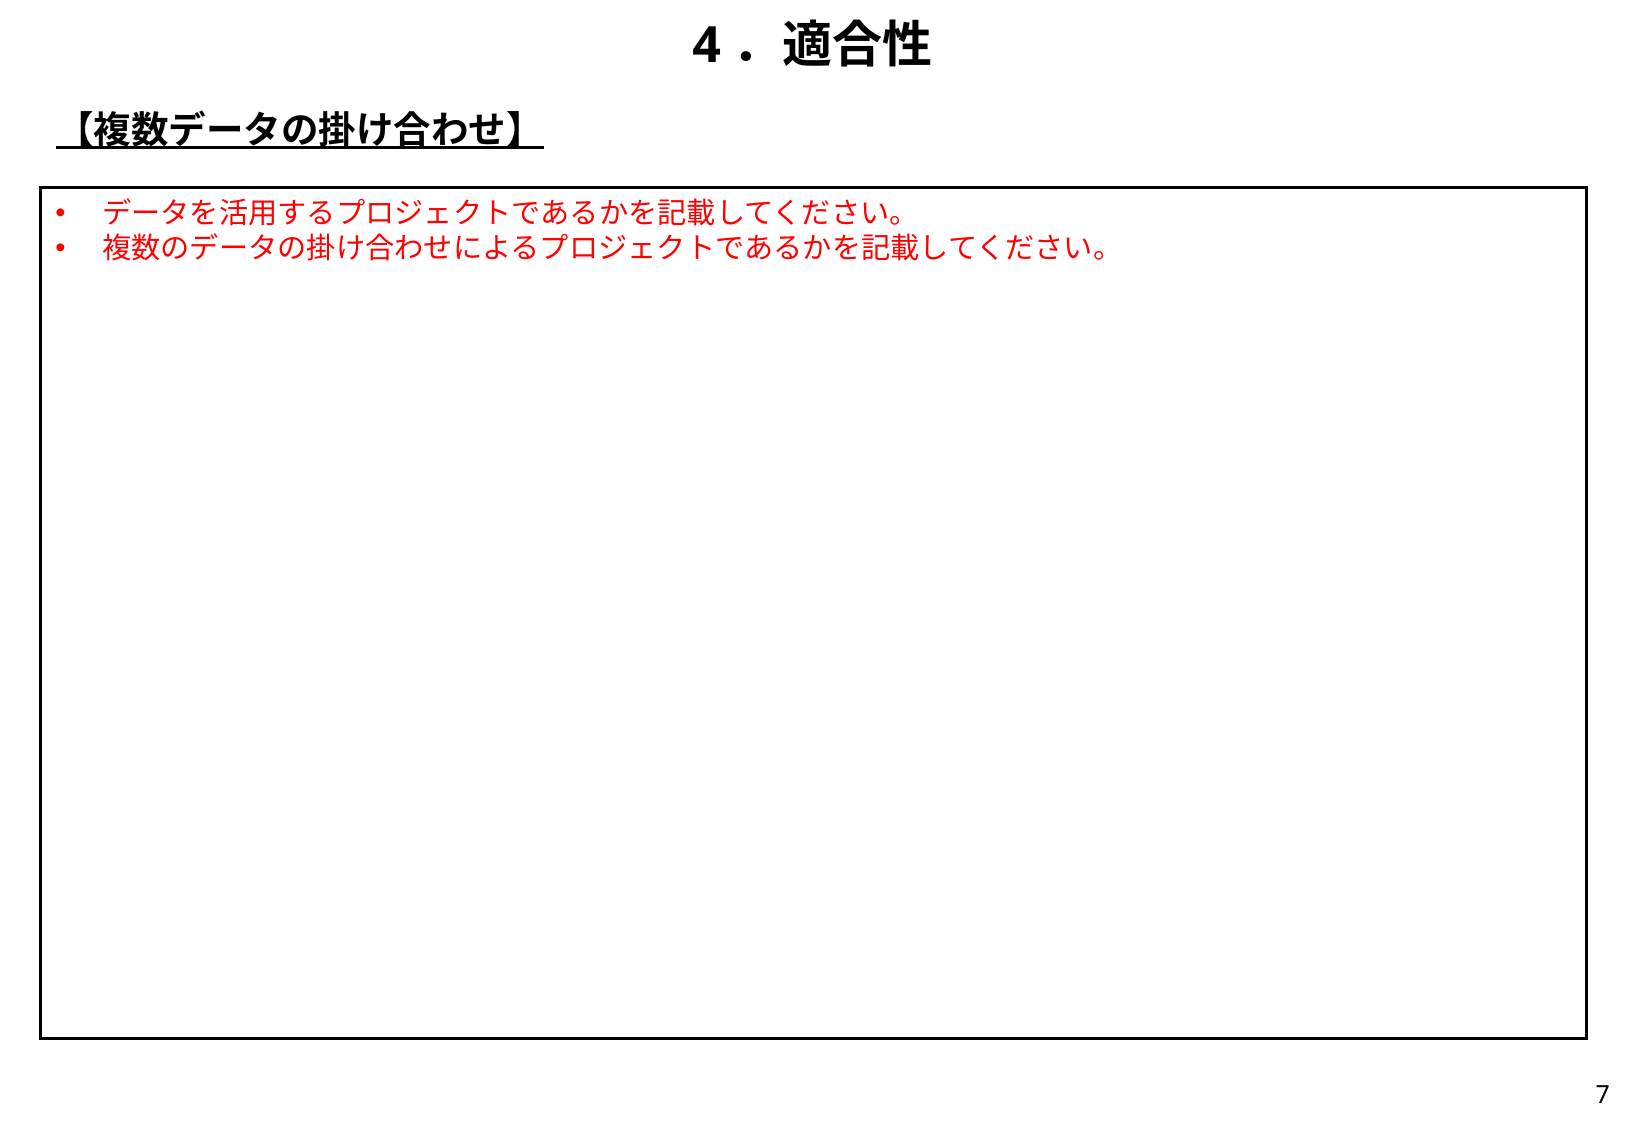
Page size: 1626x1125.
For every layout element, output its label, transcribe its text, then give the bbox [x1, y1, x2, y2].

text_box データを活用するプロジェクトであるかを記載してください。 複数のデータの掛け合わせによるプロジェクトであるかを記載してください。 [40, 186, 1588, 1039]
list 【複数データの掛け合わせ】 [41, 103, 1579, 757]
slide_number 6 [1259, 1065, 1625, 1125]
title 4．適合性 [0, 0, 1625, 93]
